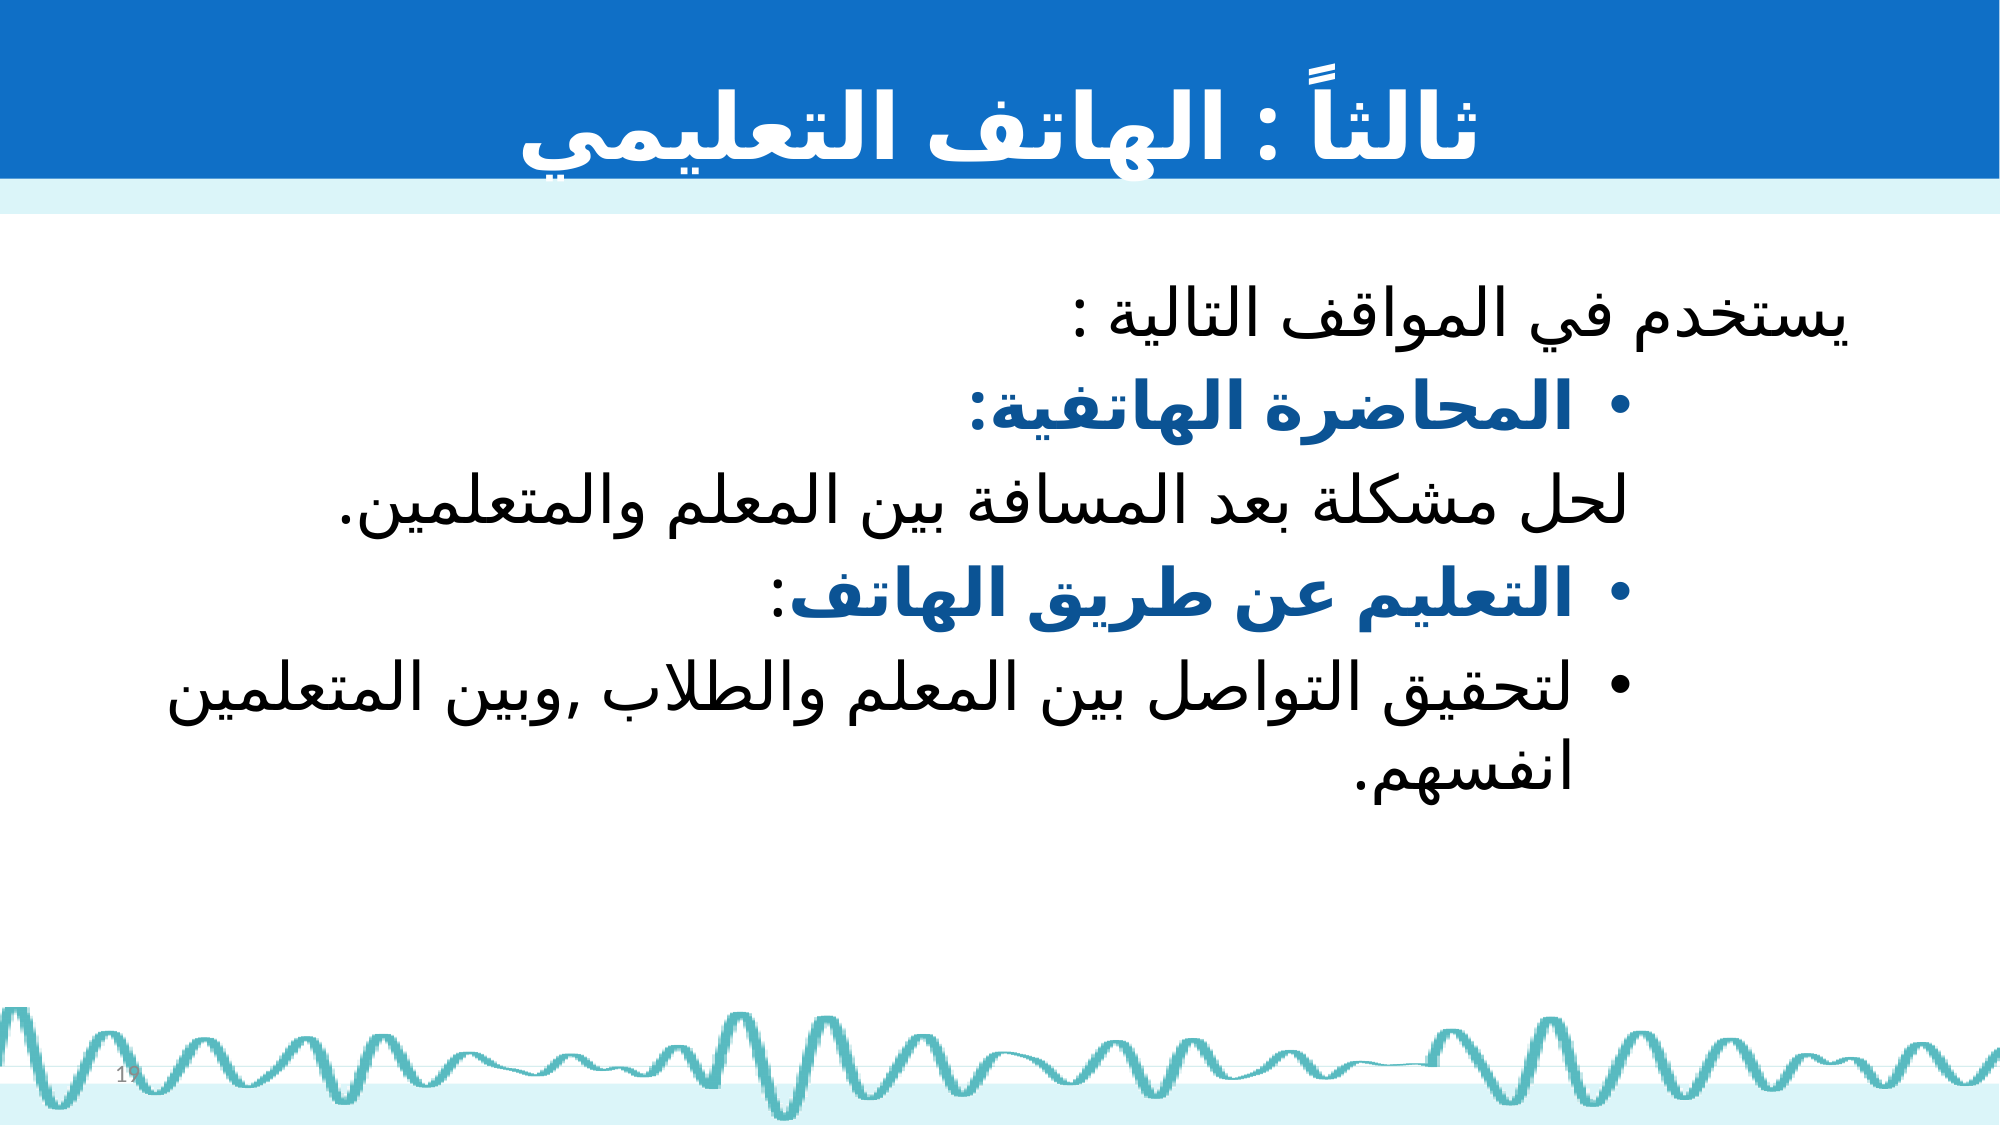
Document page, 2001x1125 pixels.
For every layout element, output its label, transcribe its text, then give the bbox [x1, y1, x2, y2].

slide_number 19 [99, 1042, 567, 1103]
list يستخدم في المواقف التالية : المحاضرة الهاتفية: لحل مشكلة بعد المسافة بين المعلم والمتعلمين. التعليم عن طريق الهاتف: لتحقيق التواصل بين المعلم والطلاب ,وبين المتعلمين انفسهم. [99, 262, 1900, 1005]
title ثالثاً : الهاتف التعليمي [99, 29, 1900, 217]
